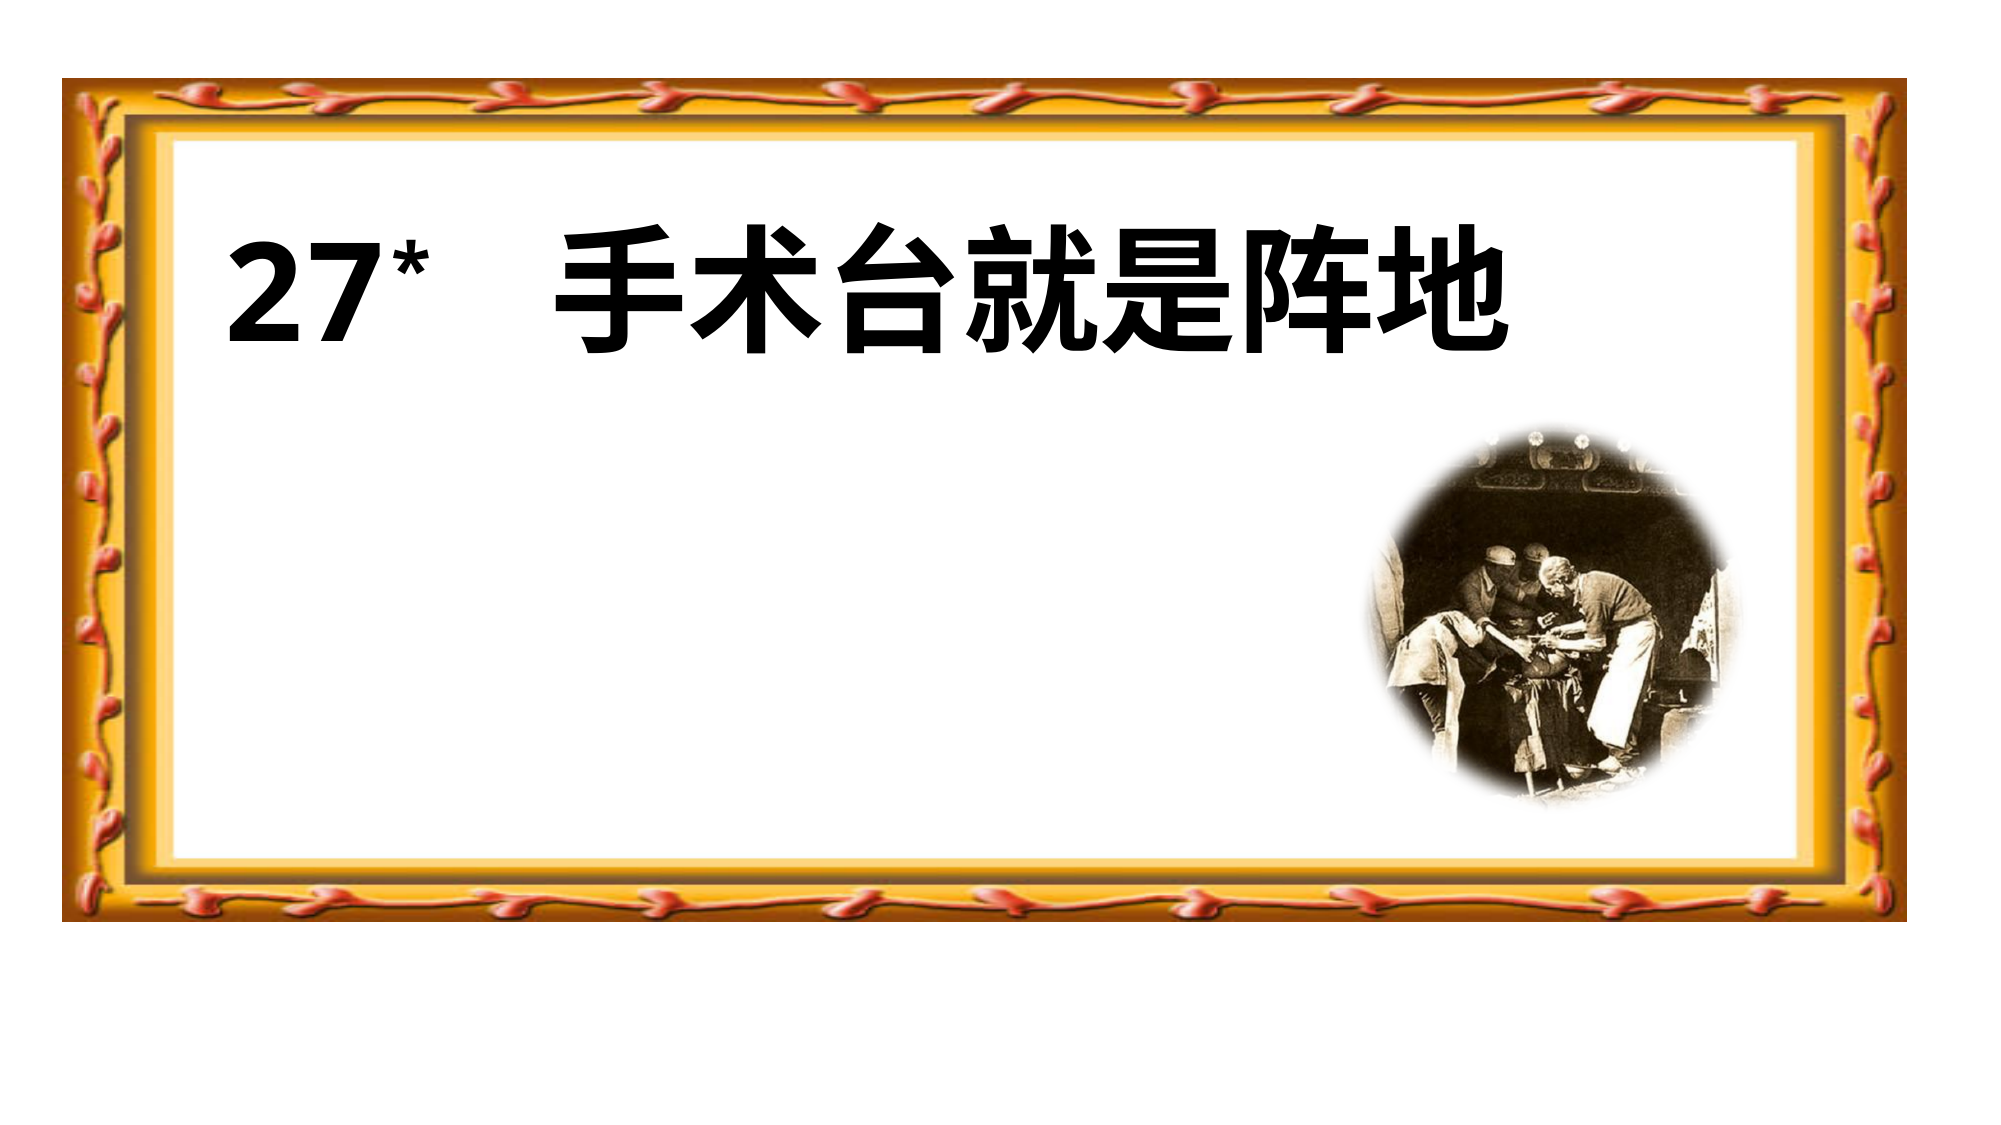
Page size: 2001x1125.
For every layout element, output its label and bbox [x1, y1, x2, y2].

picture [62, 78, 1907, 922]
